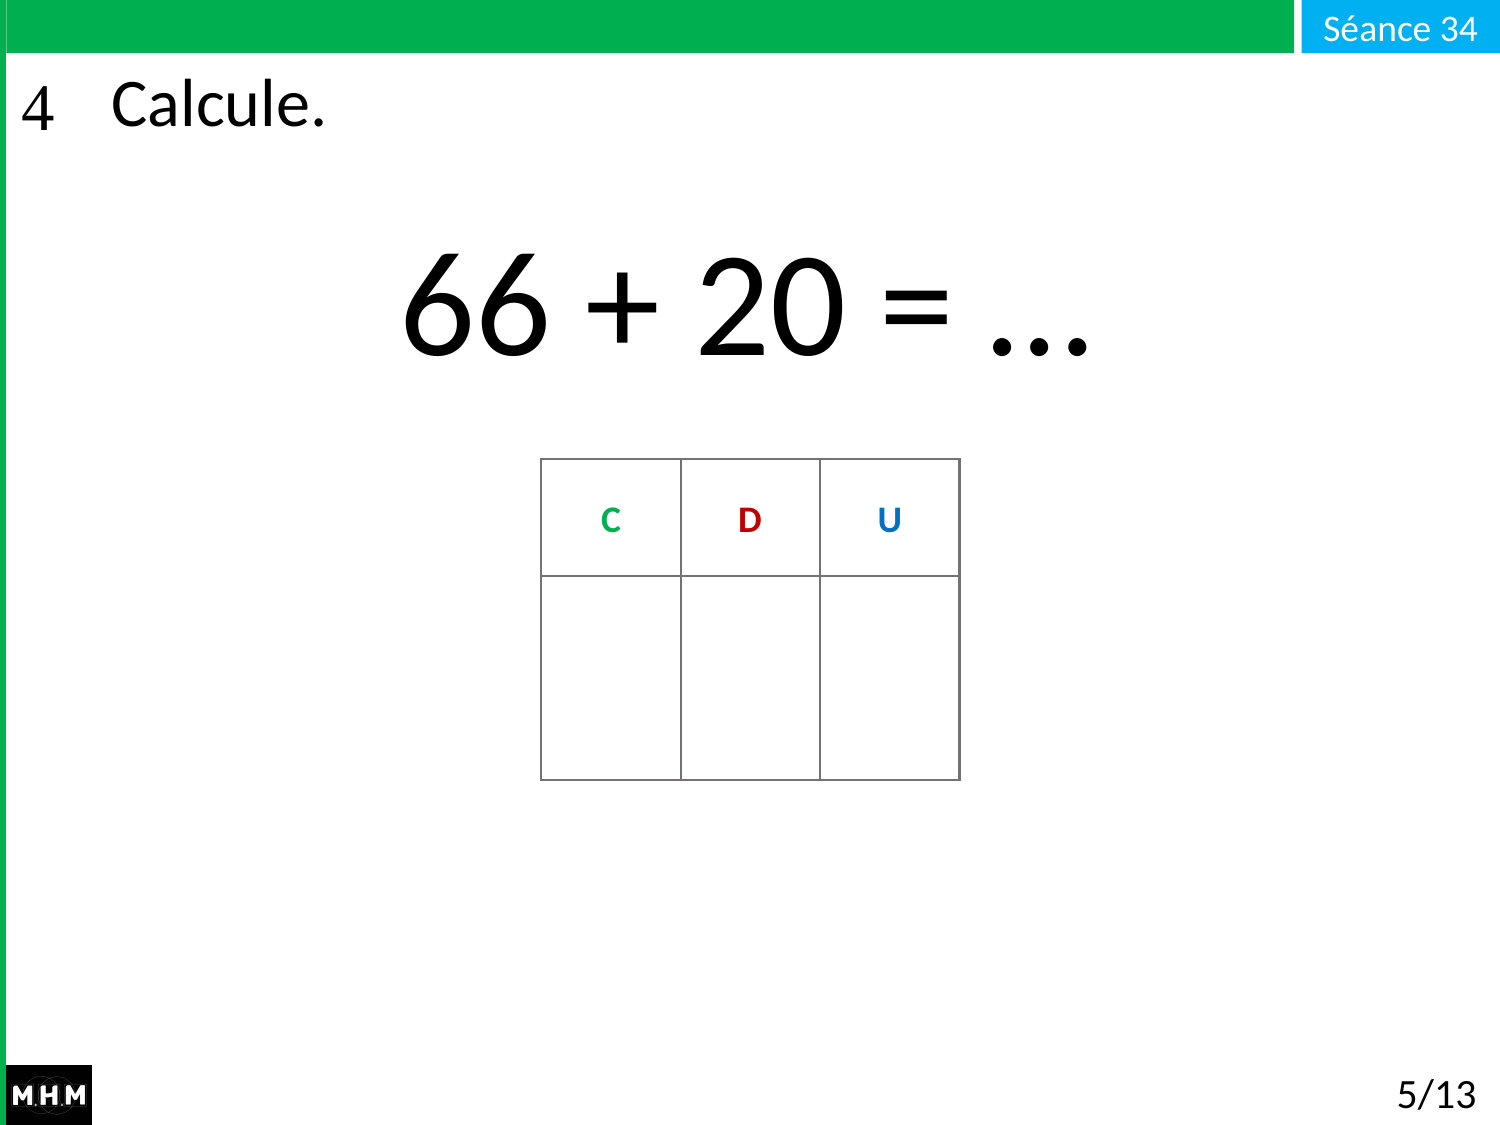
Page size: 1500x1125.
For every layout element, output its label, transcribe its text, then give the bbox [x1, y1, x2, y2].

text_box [541, 459, 960, 780]
picture [6, 1065, 92, 1125]
title Calcule. [96, 60, 1391, 150]
list 5/13 [1373, 1064, 1500, 1125]
text_box 66 + 20 = … [385, 197, 1254, 393]
